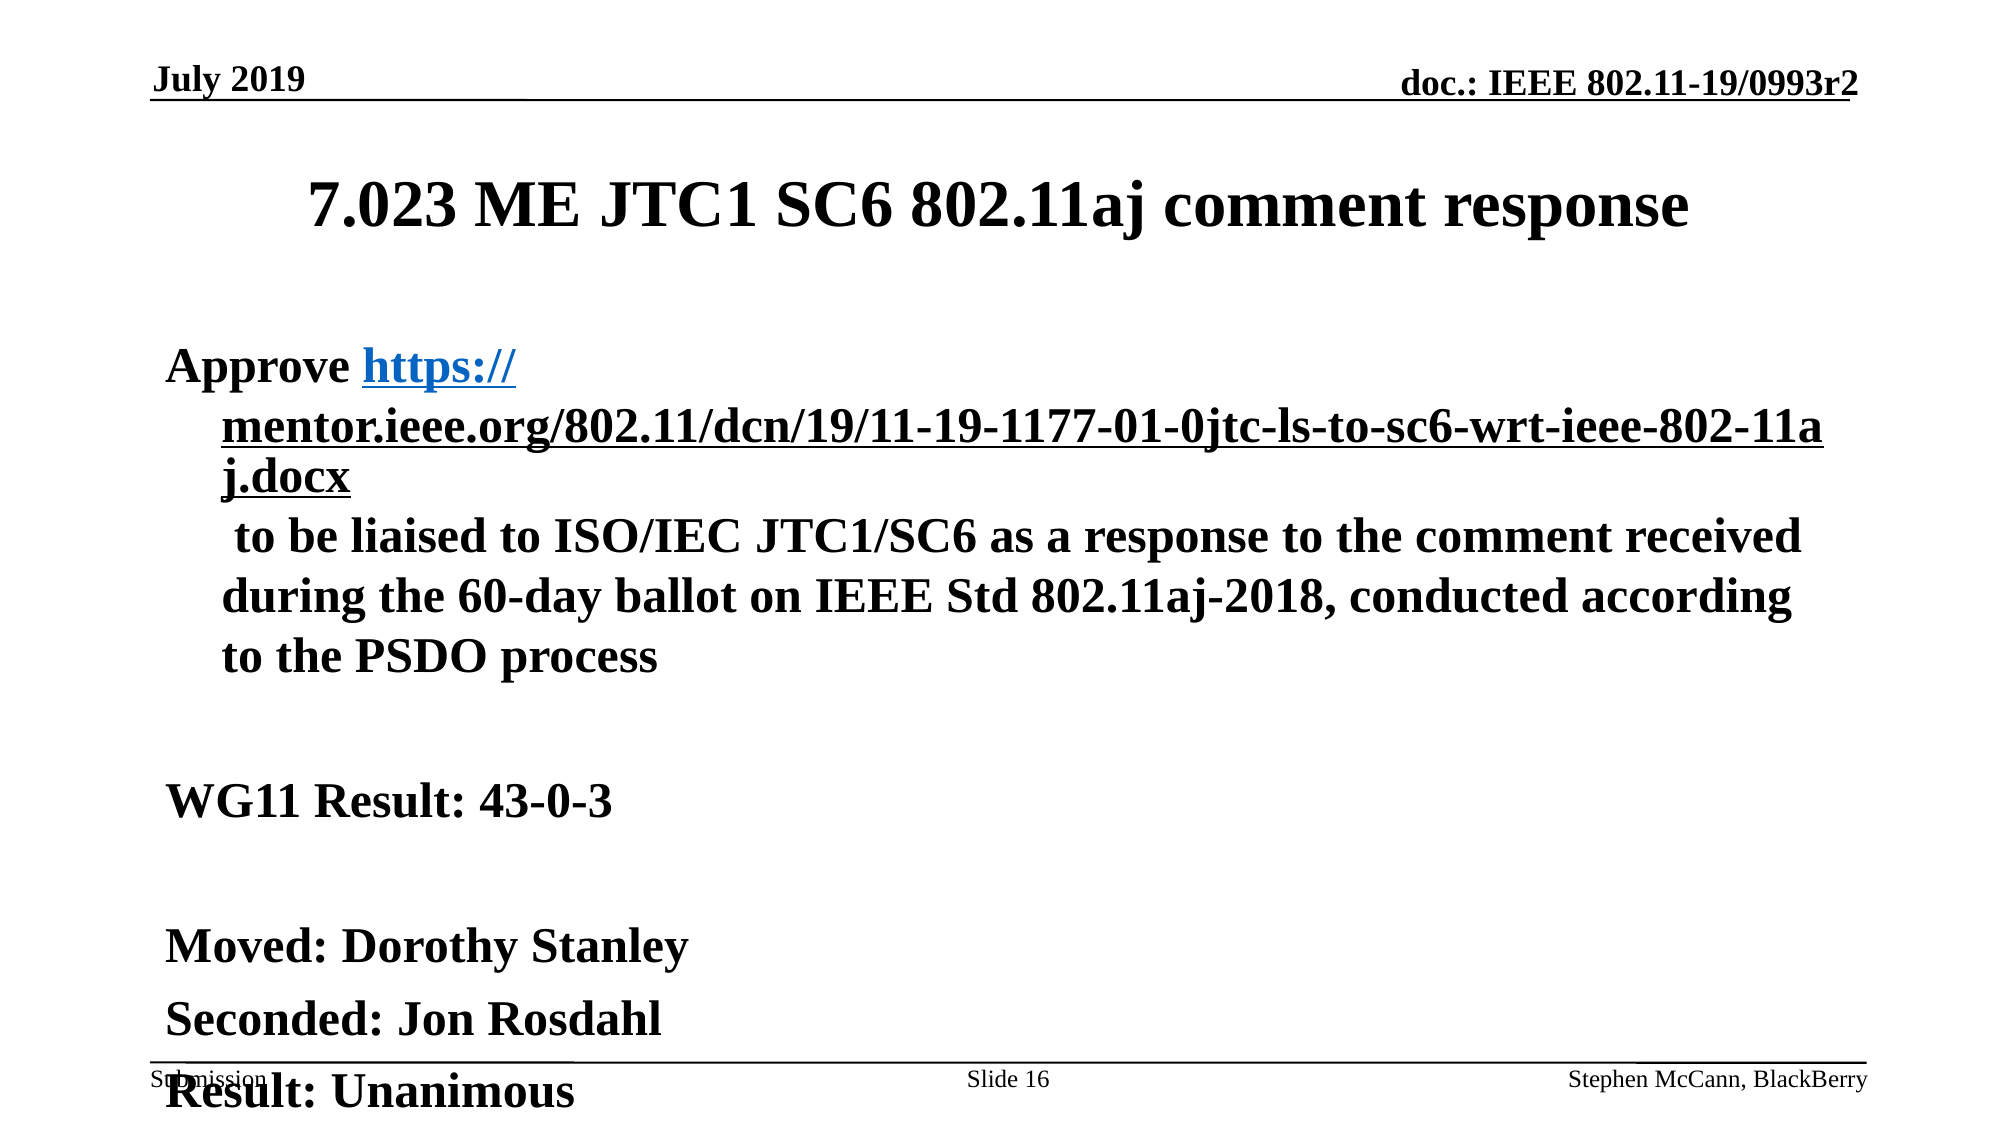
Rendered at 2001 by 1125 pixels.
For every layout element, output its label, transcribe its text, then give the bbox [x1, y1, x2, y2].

list Approve https://mentor.ieee.org/802.11/dcn/19/11-19-1177-01-0jtc-ls-to-sc6-wrt-ieee-802-11aj.docx to be liaised to ISO/IEC JTC1/SC6 as a response to the comment received during the 60-day ballot on IEEE Std 802.11aj-2018, conducted according to the PSDO process WG11 Result: 43-0-3 Moved: Dorothy Stanley Seconded: Jon Rosdahl Result: Unanimous [149, 324, 1850, 1038]
slide_number Slide 16 [950, 1061, 1067, 1123]
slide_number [152, 54, 563, 100]
footer Stephen McCann, BlackBerry [1171, 1061, 1869, 1093]
title 7.023 ME JTC1 SC6 802.11aj comment response [149, 112, 1850, 288]
